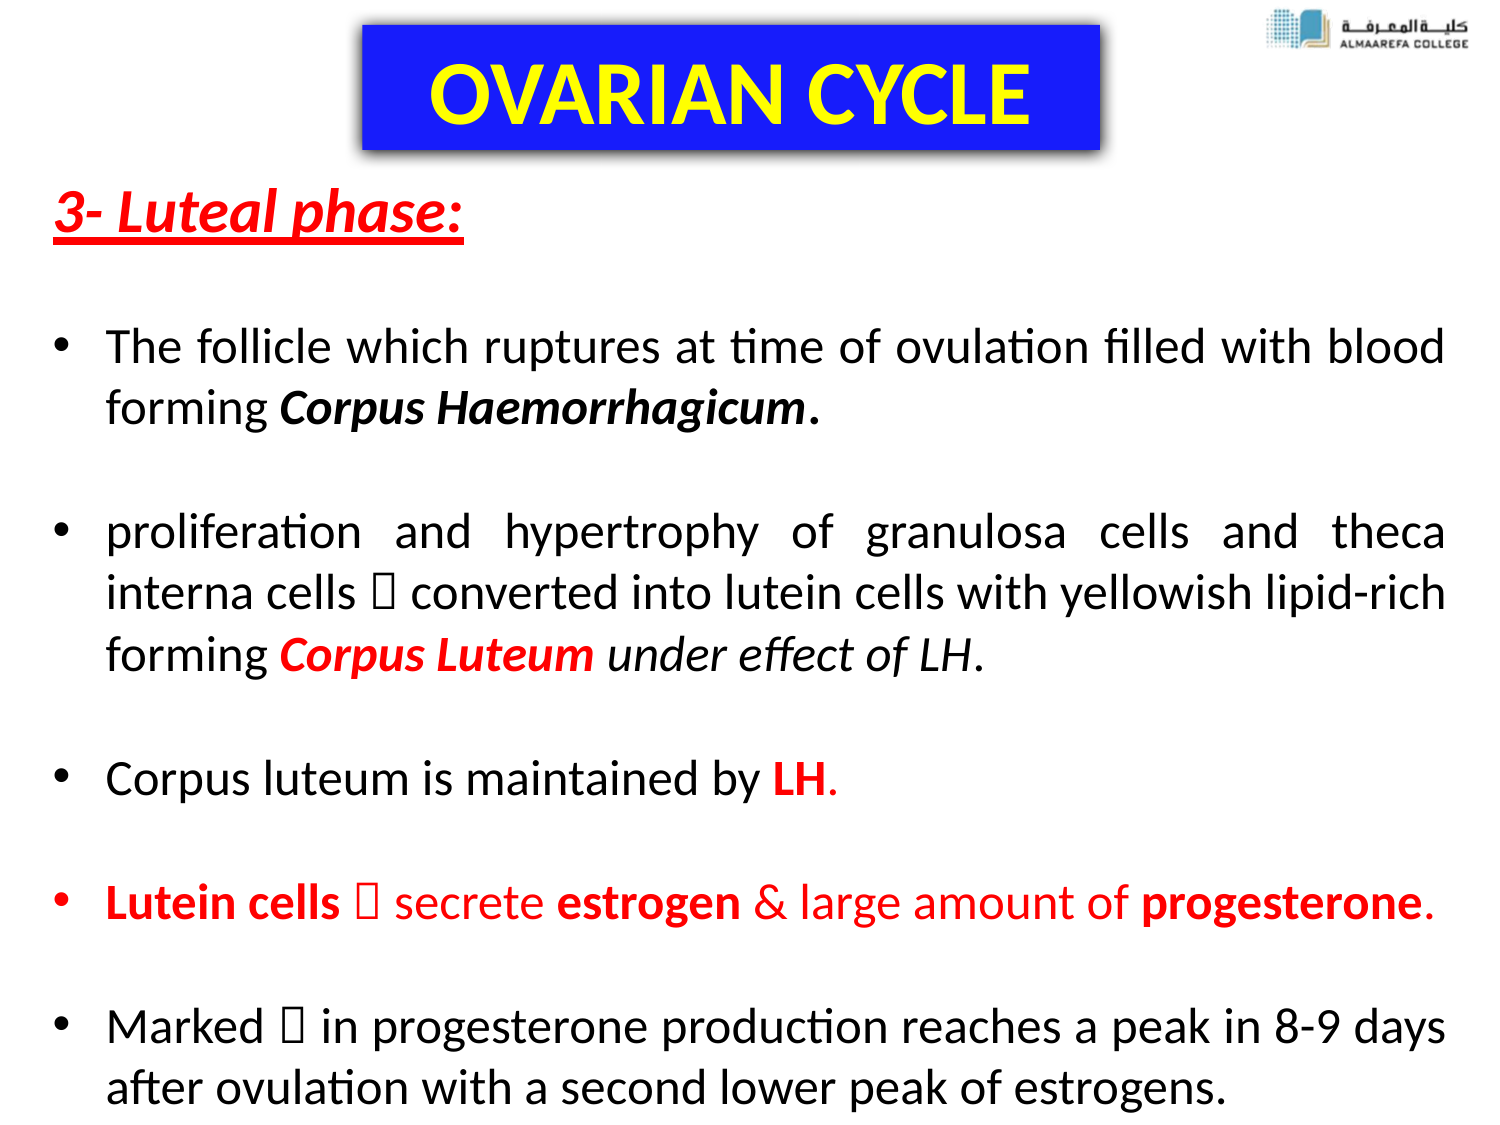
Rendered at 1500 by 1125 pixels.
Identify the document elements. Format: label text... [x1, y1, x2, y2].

picture [1262, 0, 1473, 65]
list 3- Luteal phase: The follicle which ruptures at time of ovulation filled with blood forming Corpus Haemorrhagicum. proliferation and hypertrophy of granulosa cells and theca interna cells  converted into lutein cells with yellowish lipid-rich forming Corpus Luteum under effect of LH. Corpus luteum is maintained by LH. Lutein cells  secrete estrogen & large amount of progesterone. Marked  in progesterone production reaches a peak in 8-9 days after ovulation with a second lower peak of estrogens. [37, 162, 1463, 1125]
title OVARIAN CYCLE [362, 24, 1100, 150]
